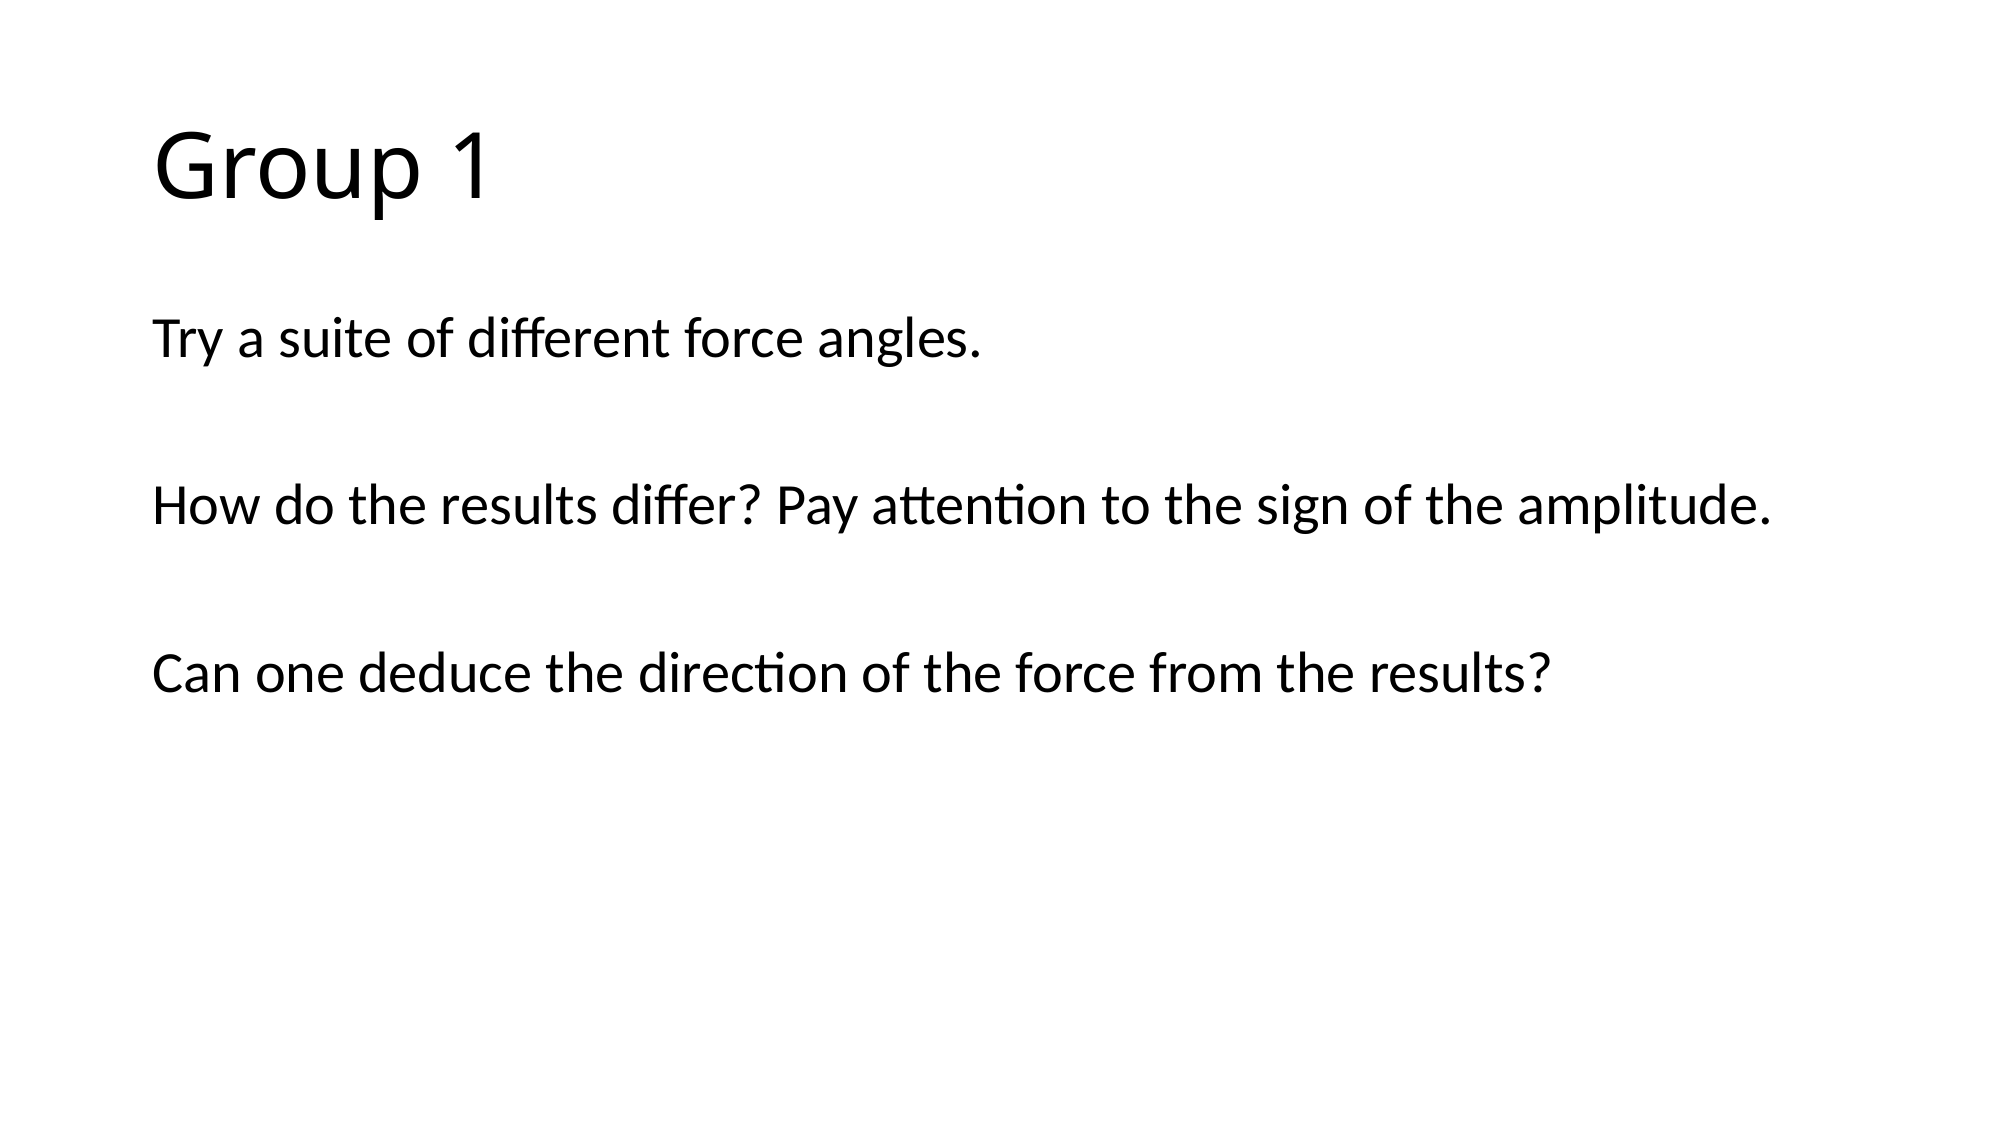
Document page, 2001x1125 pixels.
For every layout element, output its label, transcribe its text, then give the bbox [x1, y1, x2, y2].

list Try a suite of different force angles. How do the results differ? Pay attention to the sign of the amplitude. Can one deduce the direction of the force from the results? [137, 299, 1863, 1014]
title Group 1 [137, 59, 1863, 278]
